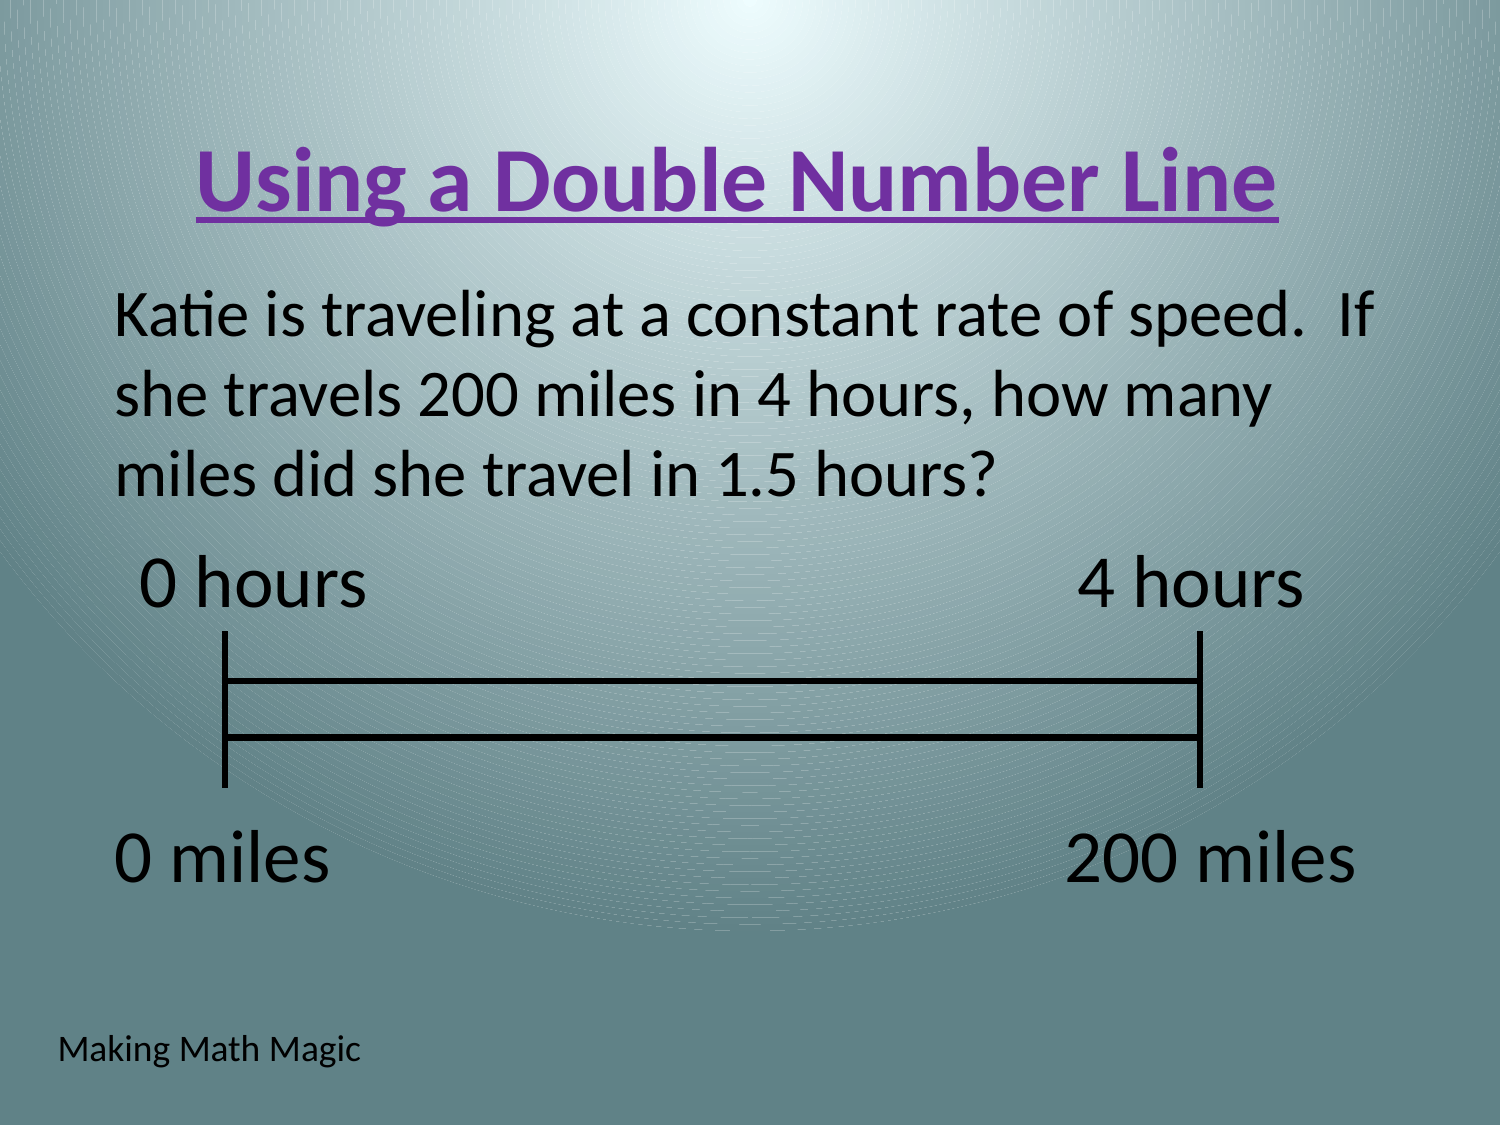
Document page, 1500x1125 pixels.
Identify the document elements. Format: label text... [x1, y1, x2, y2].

text_box 200 miles [1050, 799, 1388, 905]
text_box Making Math Magic [42, 1016, 531, 1077]
text_box Katie is traveling at a constant rate of speed. If she travels 200 miles in 4 hours, how many miles did she travel in 1.5 hours? [99, 262, 1425, 518]
list Using a Double Number Line [62, 112, 1413, 263]
text_box 0 miles [99, 799, 388, 905]
text_box 4 hours [1062, 524, 1350, 630]
text_box 0 hours [124, 524, 413, 630]
